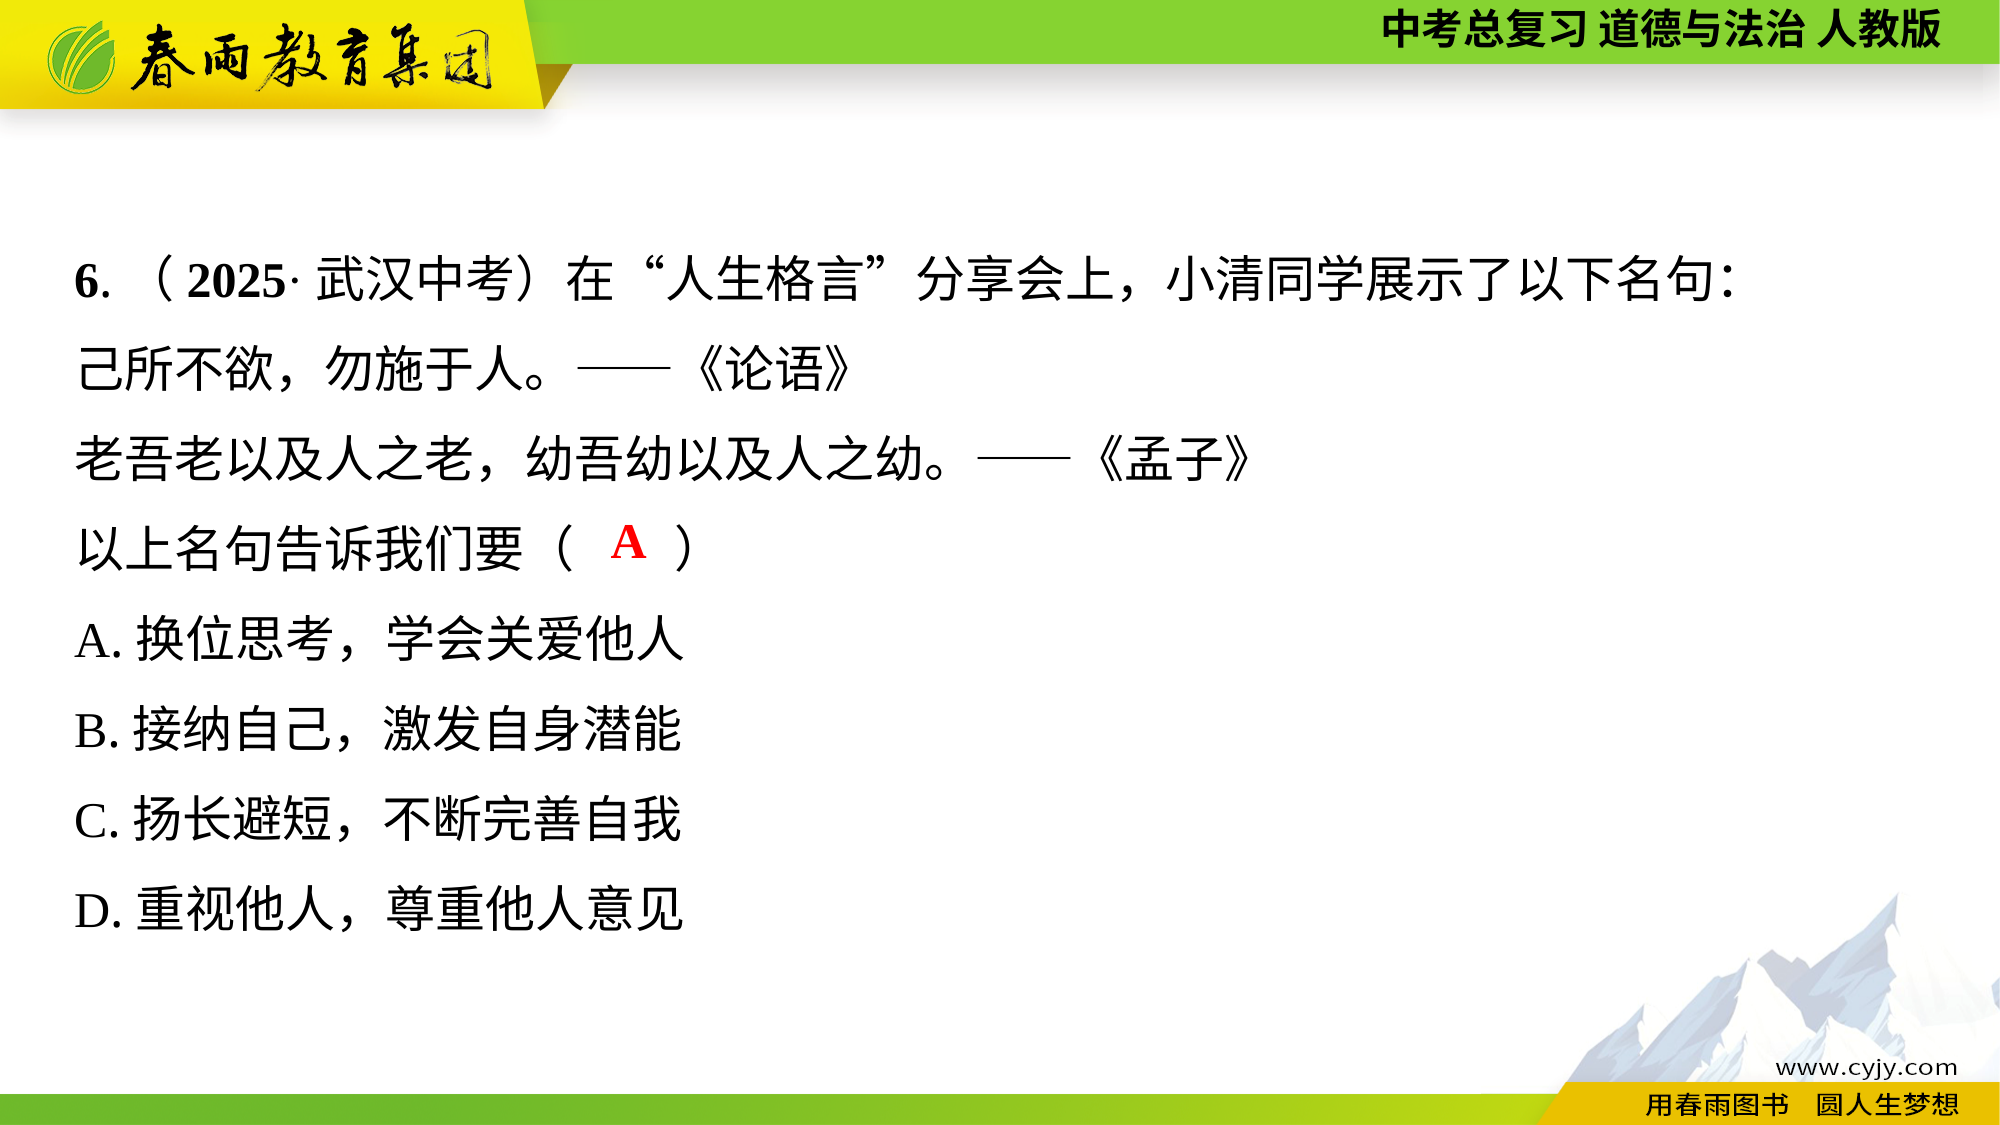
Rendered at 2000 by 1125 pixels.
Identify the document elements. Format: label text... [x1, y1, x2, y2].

picture [0, 0, 2000, 1125]
list 6.（2025·武汉中考）在“人生格言”分享会上，小清同学展示了以下名句： 己所不欲，勿施于人。——《论语》 老吾老以及人之老，幼吾幼以及人之幼。——《孟子》 以上名句告诉我们要（ ） A.换位思考，学会关爱他人 B.接纳自己，激发自身潜能 C.扬长避短，不断完善自我 D.重视他人，尊重他人意见 [59, 209, 1944, 941]
text_box A [595, 500, 662, 576]
